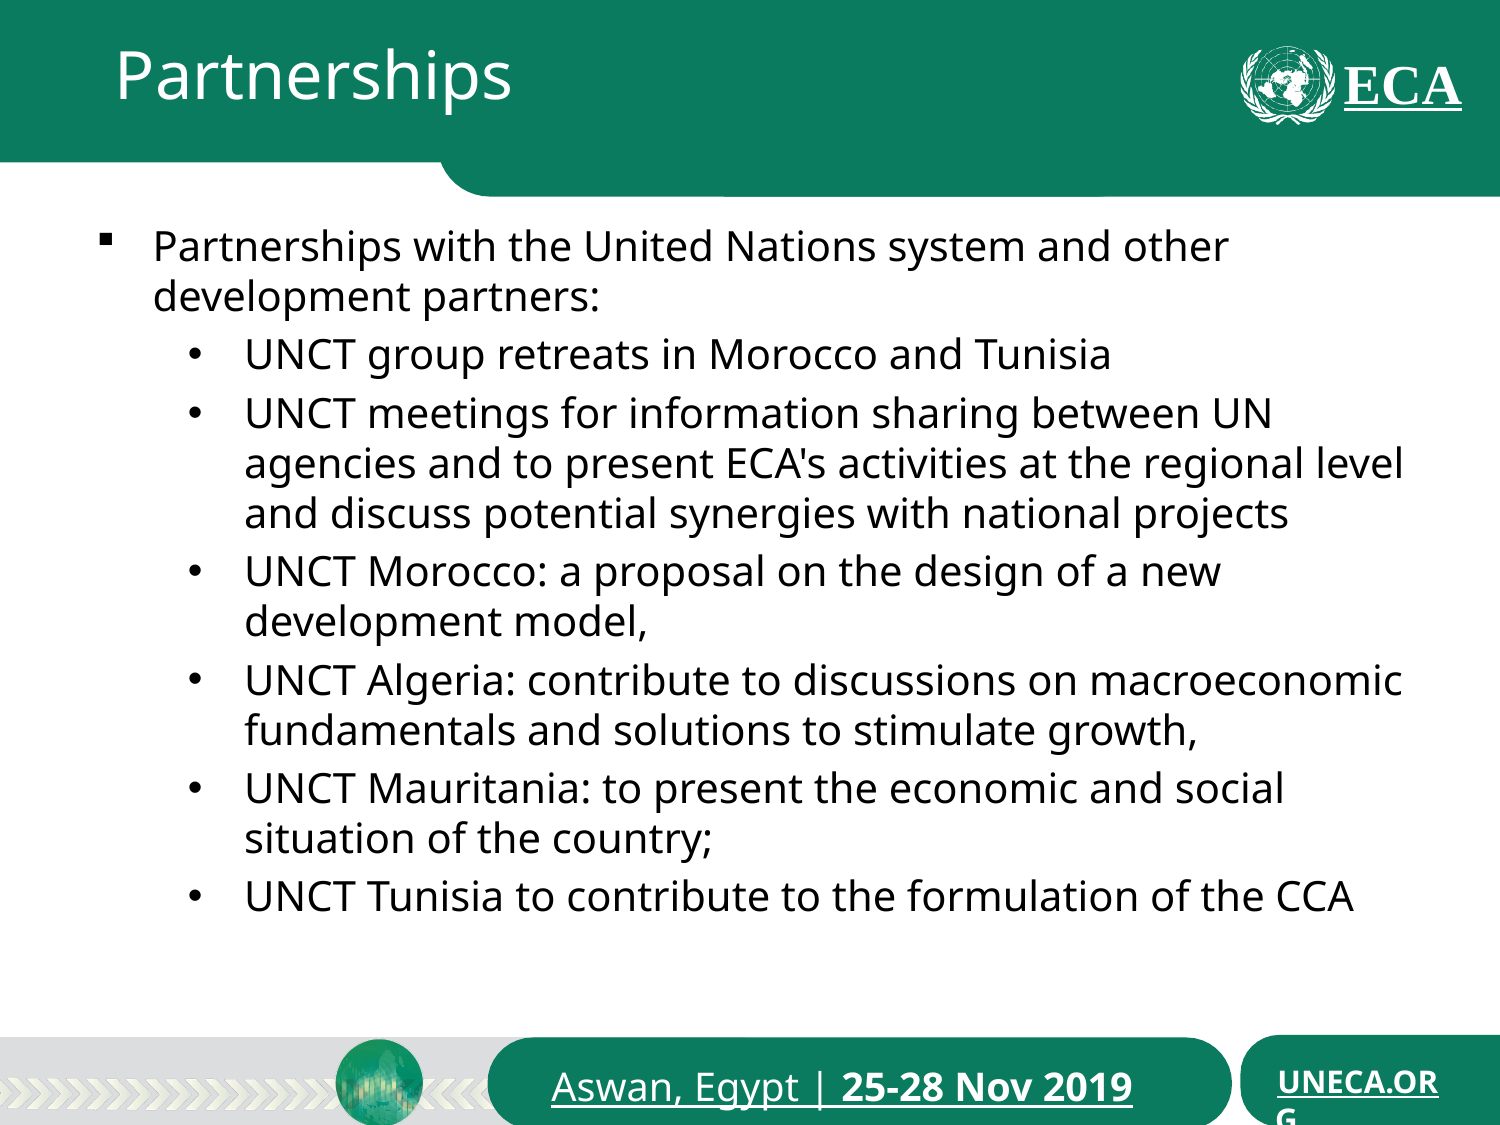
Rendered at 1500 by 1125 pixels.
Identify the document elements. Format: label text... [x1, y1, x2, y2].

list Partnerships with the United Nations system and other development partners: UNCT group retreats in Morocco and Tunisia UNCT meetings for information sharing between UN agencies and to present ECA's activities at the regional level and discuss potential synergies with national projects UNCT Morocco: a proposal on the design of a new development model, UNCT Algeria: contribute to discussions on macroeconomic fundamentals and solutions to stimulate growth, UNCT Mauritania: to present the economic and social situation of the country; UNCT Tunisia to contribute to the formulation of the CCA [75, 212, 1425, 955]
picture [0, 1037, 526, 1125]
list Partnerships [99, 24, 1425, 143]
